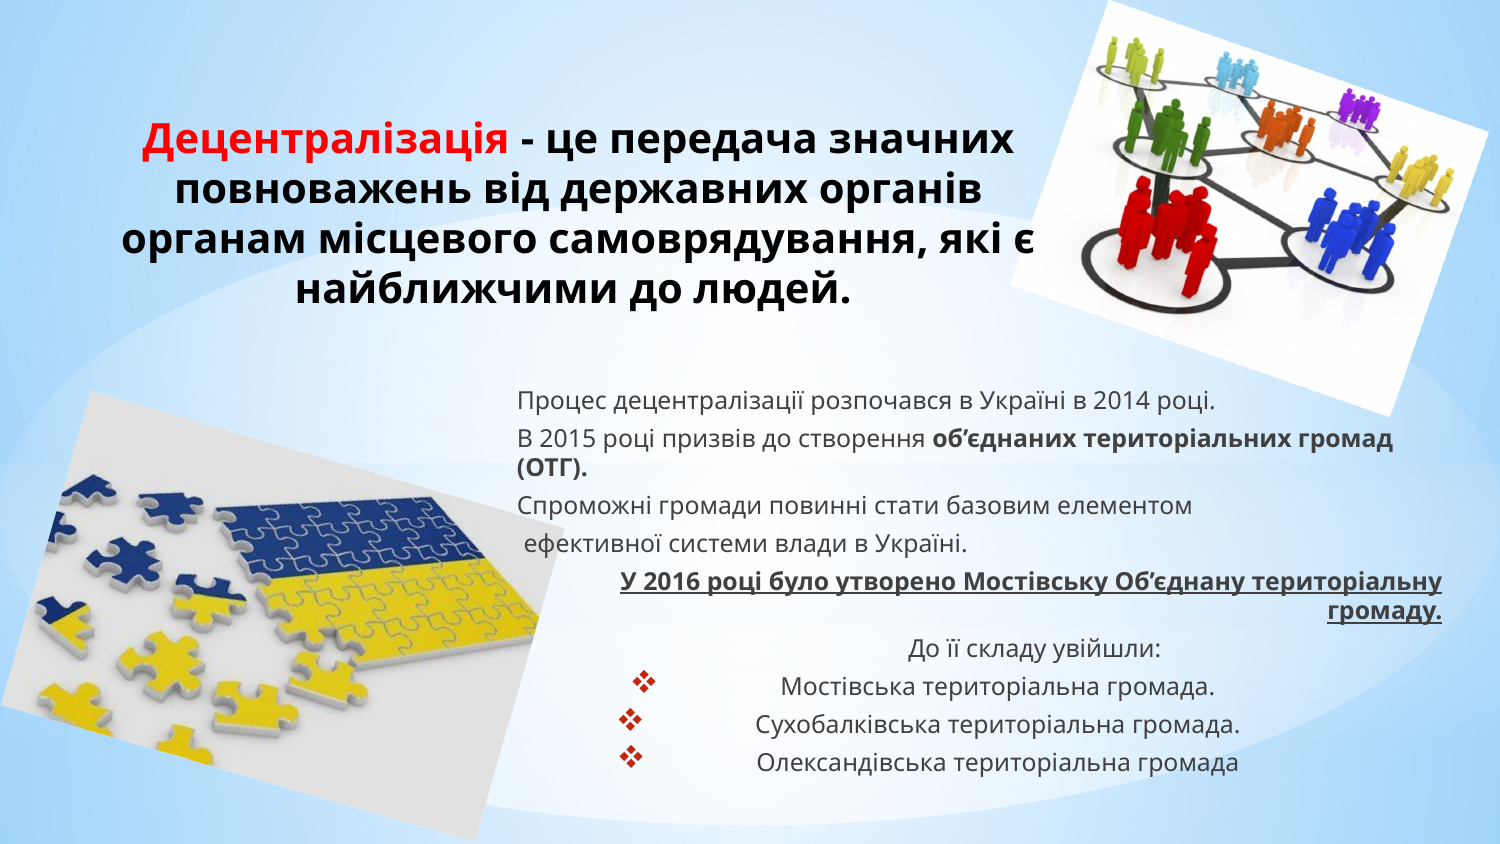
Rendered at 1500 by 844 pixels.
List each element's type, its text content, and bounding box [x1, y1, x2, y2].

title Децентралізація - це передача значних повноважень від державних органів органам місцевого самоврядування, які є найближчими до людей. [100, 54, 1058, 195]
list Процес децентралізації розпочався в Україні в 2014 році. В 2015 році призвів до створення об’єднаних територіальних громад (ОТГ). Спроможні громади повинні стати базовим елементом ефективної системи влади в Україні. У 2016 році було утворено Мостівську Об’єднану територіальну громаду. До її складу увійшли: Мостівська територіальна громада. Сухобалківська територіальна громада. Олександівська територіальна громада [501, 339, 1458, 791]
picture [1010, 0, 1488, 360]
picture [2, 392, 530, 841]
